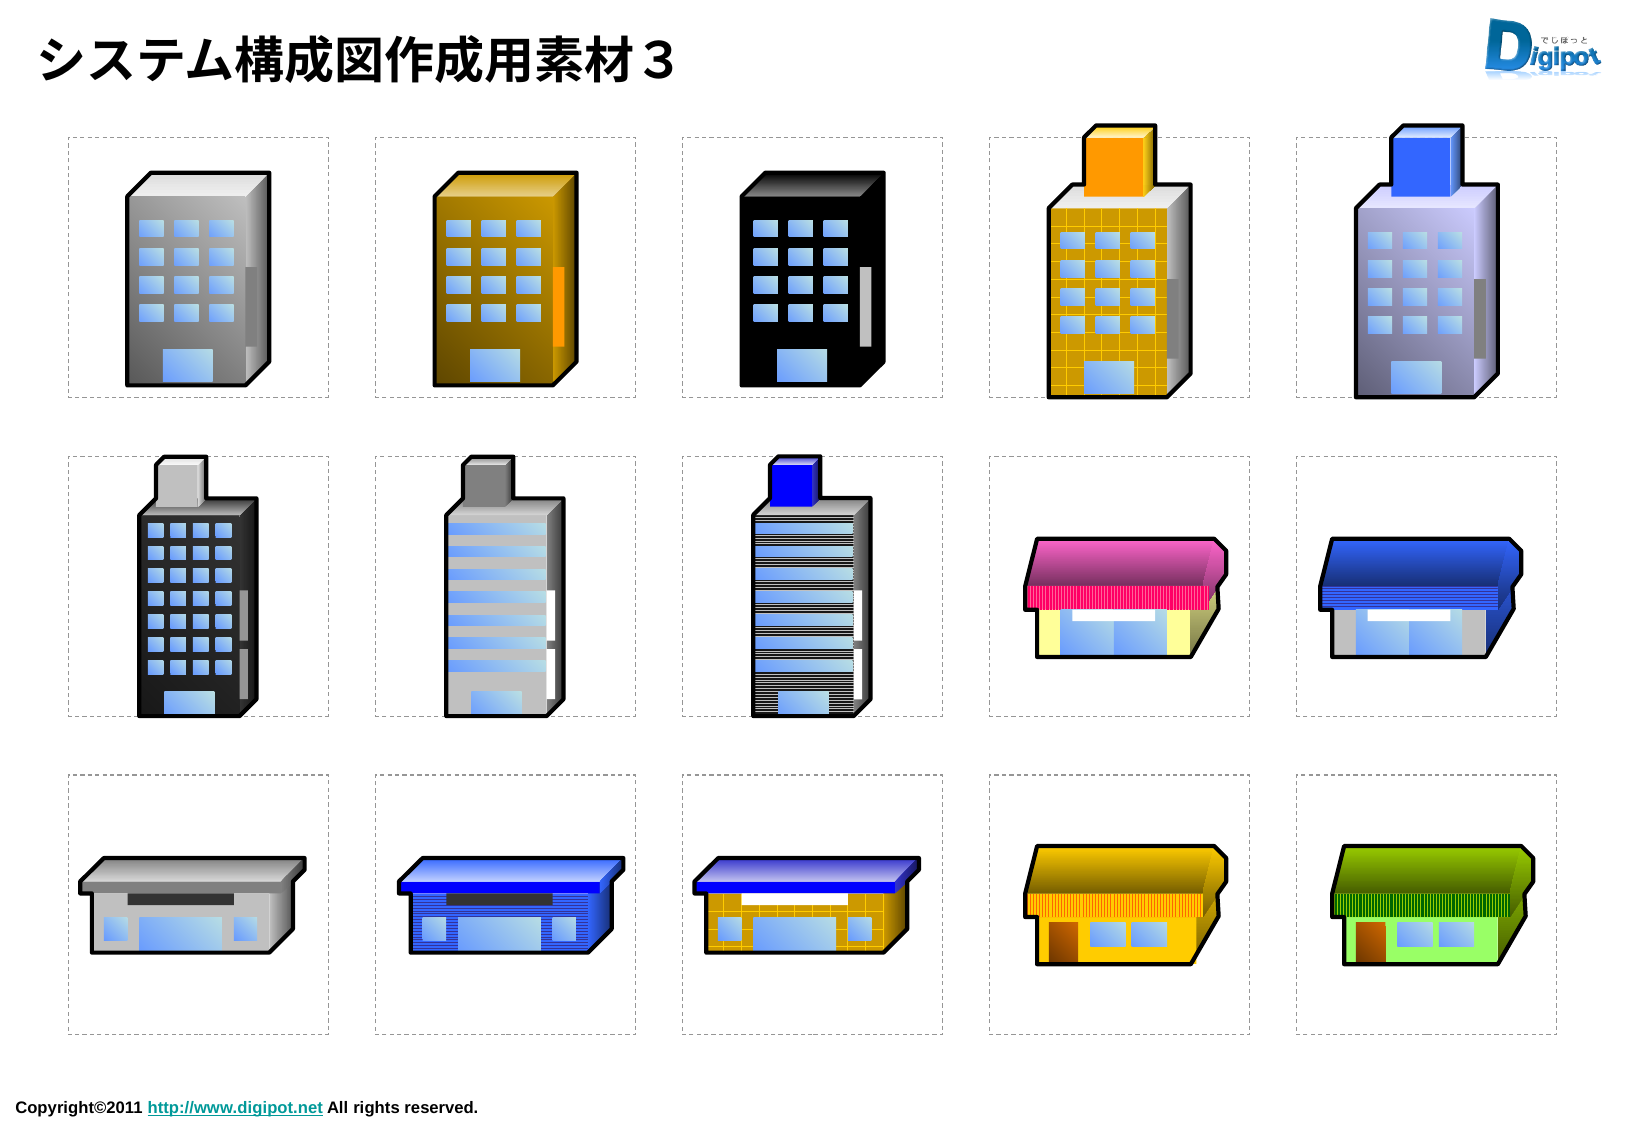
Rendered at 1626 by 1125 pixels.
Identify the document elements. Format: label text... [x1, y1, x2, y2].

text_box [80, 857, 305, 953]
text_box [741, 172, 884, 386]
picture [1485, 18, 1602, 82]
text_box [1048, 125, 1191, 398]
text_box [694, 857, 919, 953]
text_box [1332, 845, 1534, 965]
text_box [446, 456, 564, 717]
title システム構成図作成用素材３ [21, 19, 881, 98]
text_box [1025, 845, 1227, 965]
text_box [1355, 125, 1498, 398]
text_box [127, 172, 270, 386]
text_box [398, 857, 624, 953]
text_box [1025, 538, 1227, 657]
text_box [1320, 538, 1522, 657]
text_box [434, 172, 577, 386]
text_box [139, 456, 257, 717]
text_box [753, 456, 871, 717]
